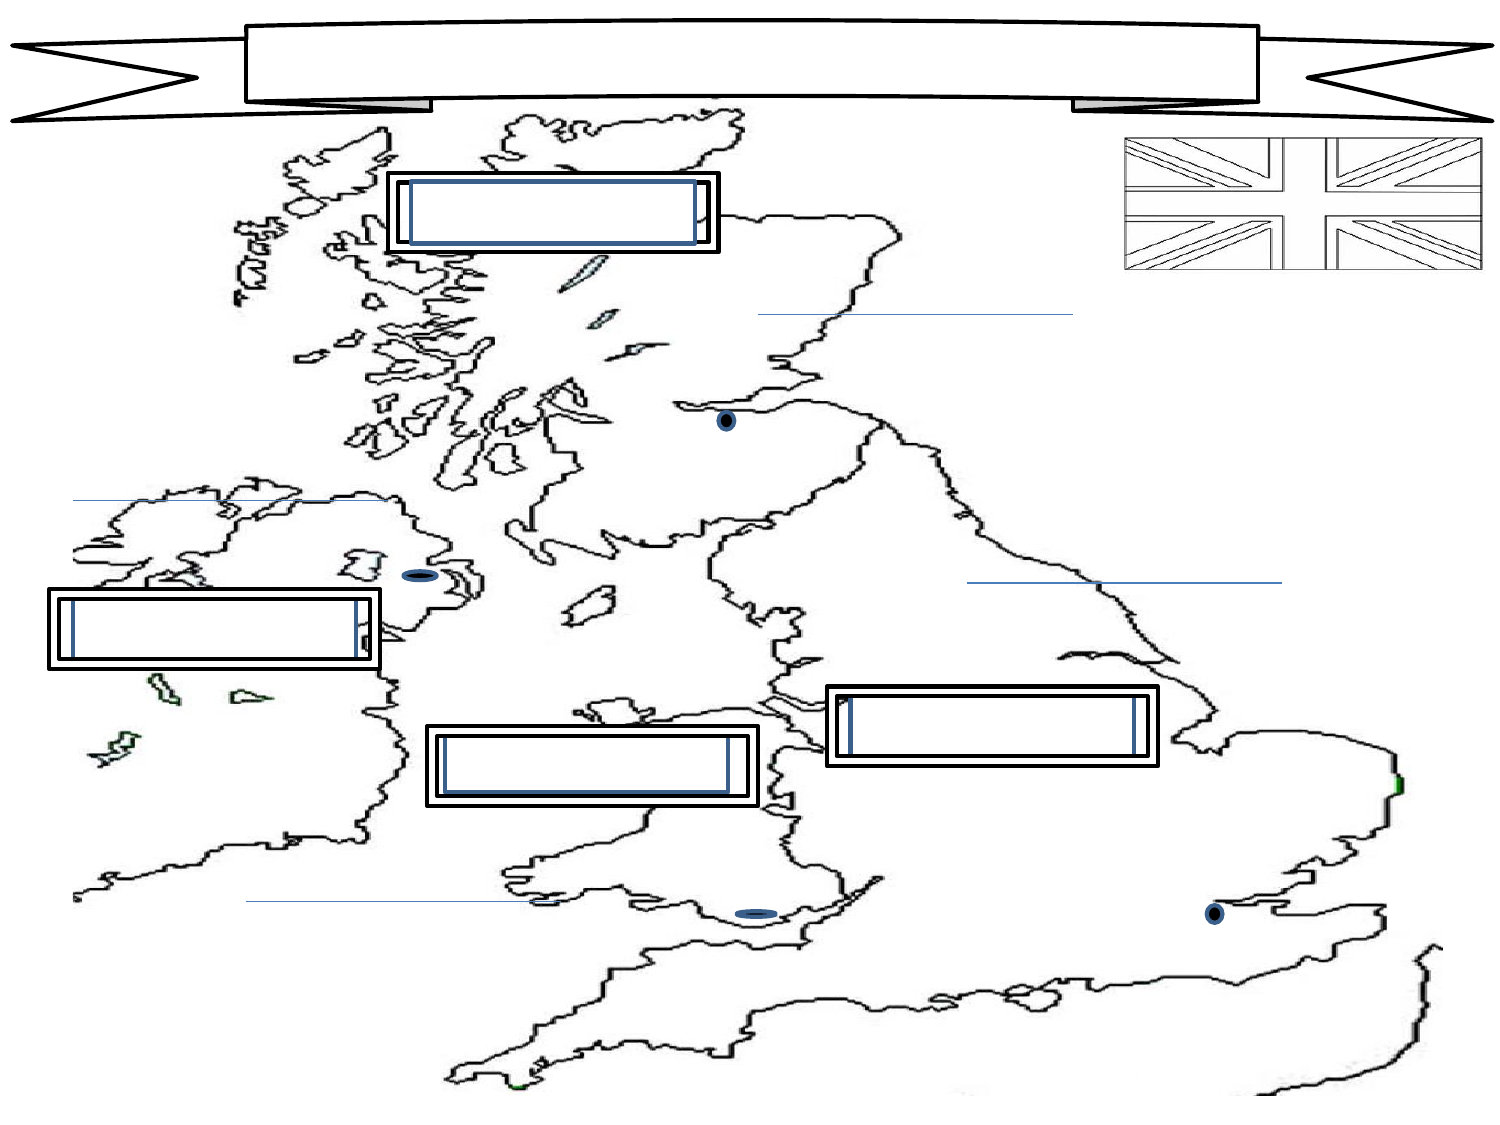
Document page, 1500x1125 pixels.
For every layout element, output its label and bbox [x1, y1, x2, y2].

text_box [10, 41, 67, 58]
text_box [1448, 108, 1495, 124]
text_box [10, 106, 67, 124]
text_box [47, 587, 67, 671]
picture [72, 13, 1486, 1096]
text_box [1448, 41, 1495, 56]
